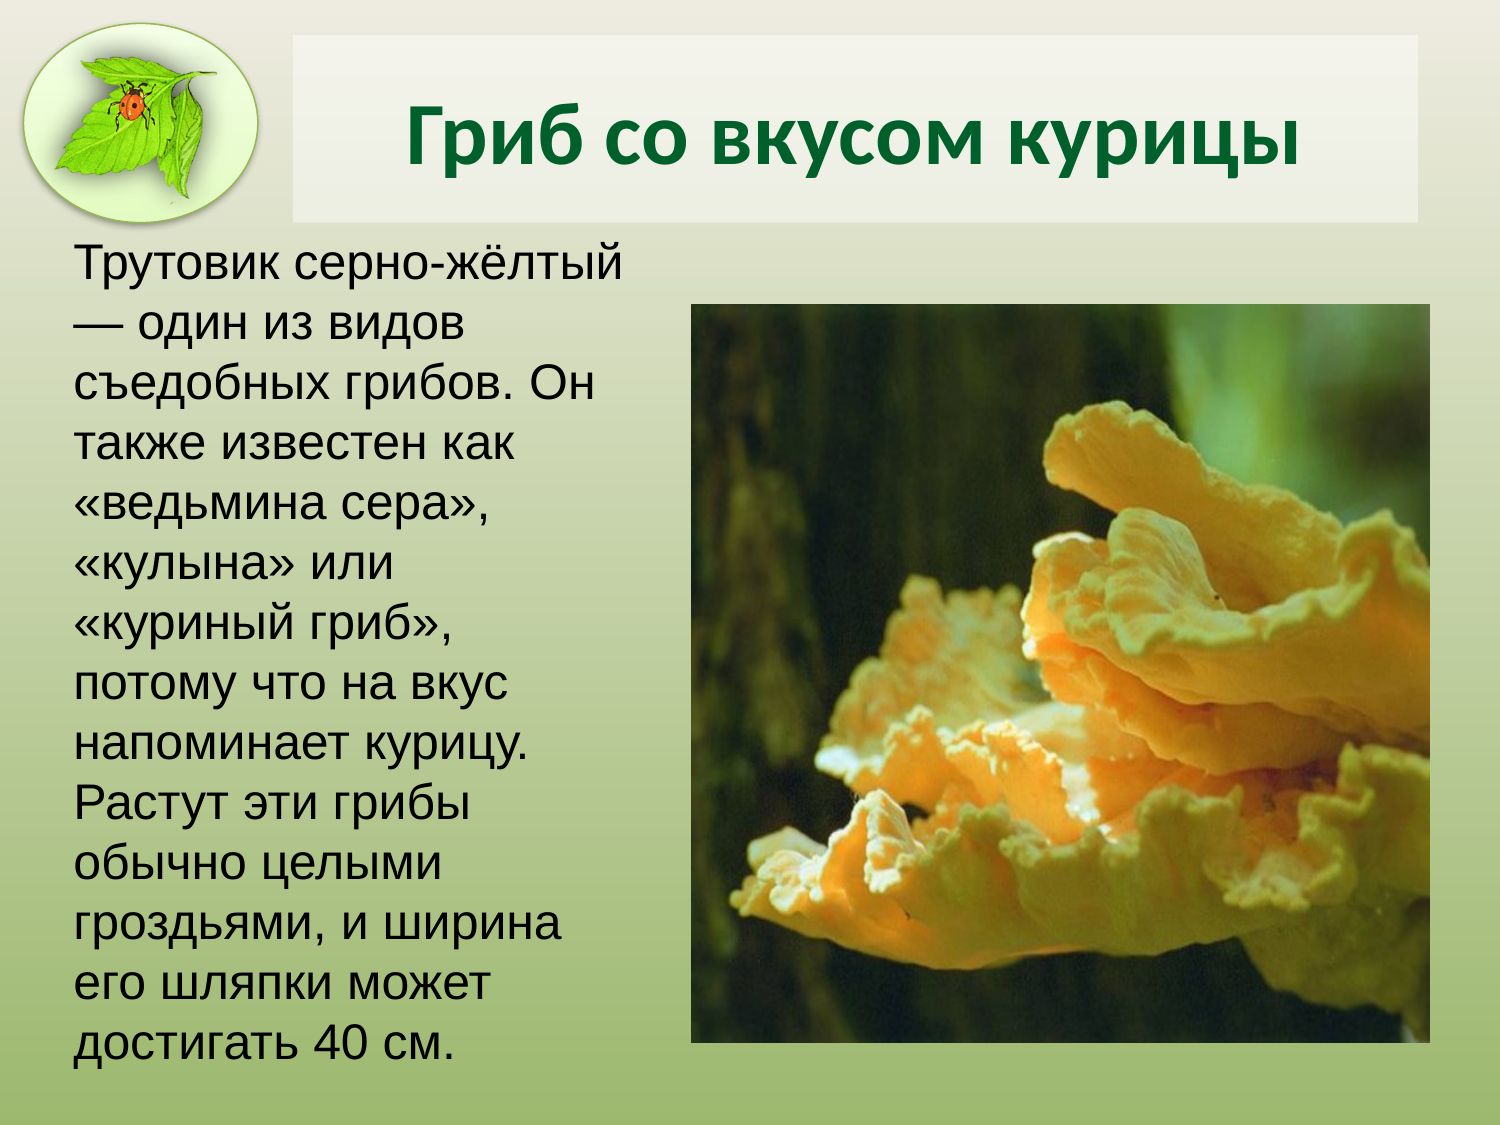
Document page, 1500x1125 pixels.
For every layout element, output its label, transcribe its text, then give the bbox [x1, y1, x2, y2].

title Гриб со вкусом курицы [292, 35, 1418, 223]
text_box Трутовик серно-жёлтый — один из видов съедобных грибов. Он также известен как «ведьмина сера», «кулына» или «куриный гриб», потому что на вкус напоминает курицу. Растут эти грибы обычно целыми гроздьями, и ширина его шляпки может достигать 40 см. [58, 222, 645, 1078]
picture [691, 304, 1430, 1044]
picture [46, 35, 227, 211]
